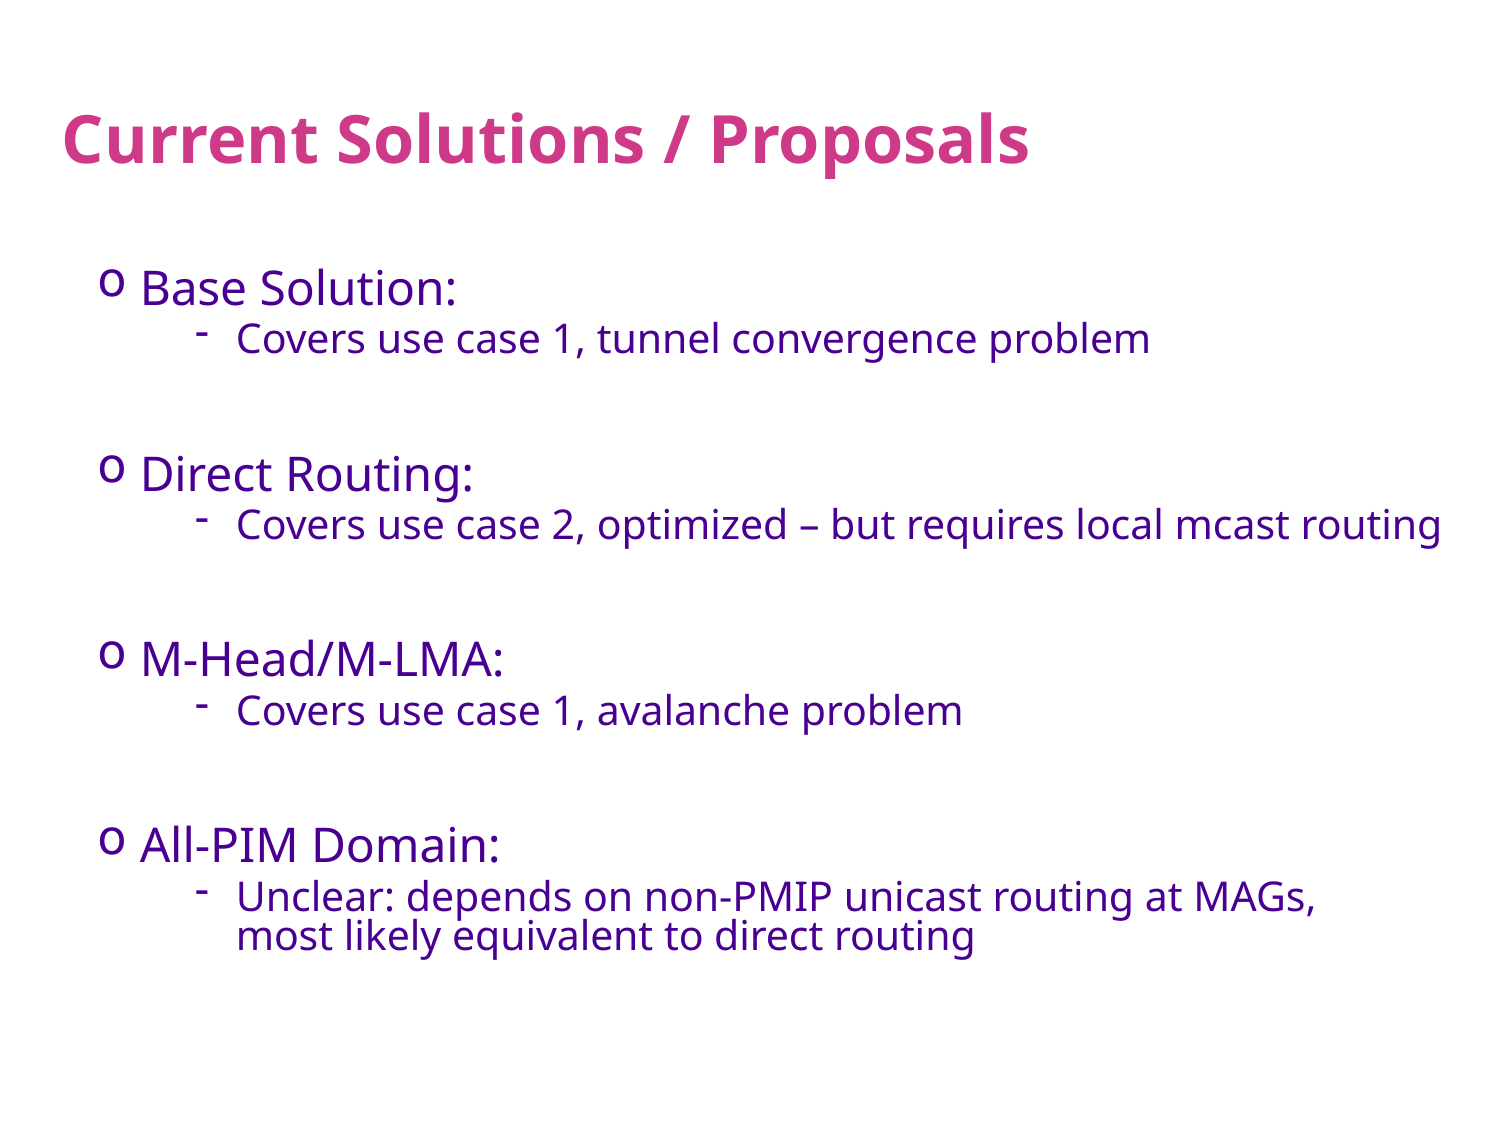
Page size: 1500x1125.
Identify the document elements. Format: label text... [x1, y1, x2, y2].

title Current Solutions / Proposals [46, 42, 1323, 231]
list Base Solution: Covers use case 1, tunnel convergence problem Direct Routing: Covers use case 2, optimized – but requires local mcast routing M-Head/M-LMA: Covers use case 1, avalanche problem All-PIM Domain: Unclear: depends on non-PMIP unicast routing at MAGs, most likely equivalent to direct routing [82, 260, 1460, 1012]
